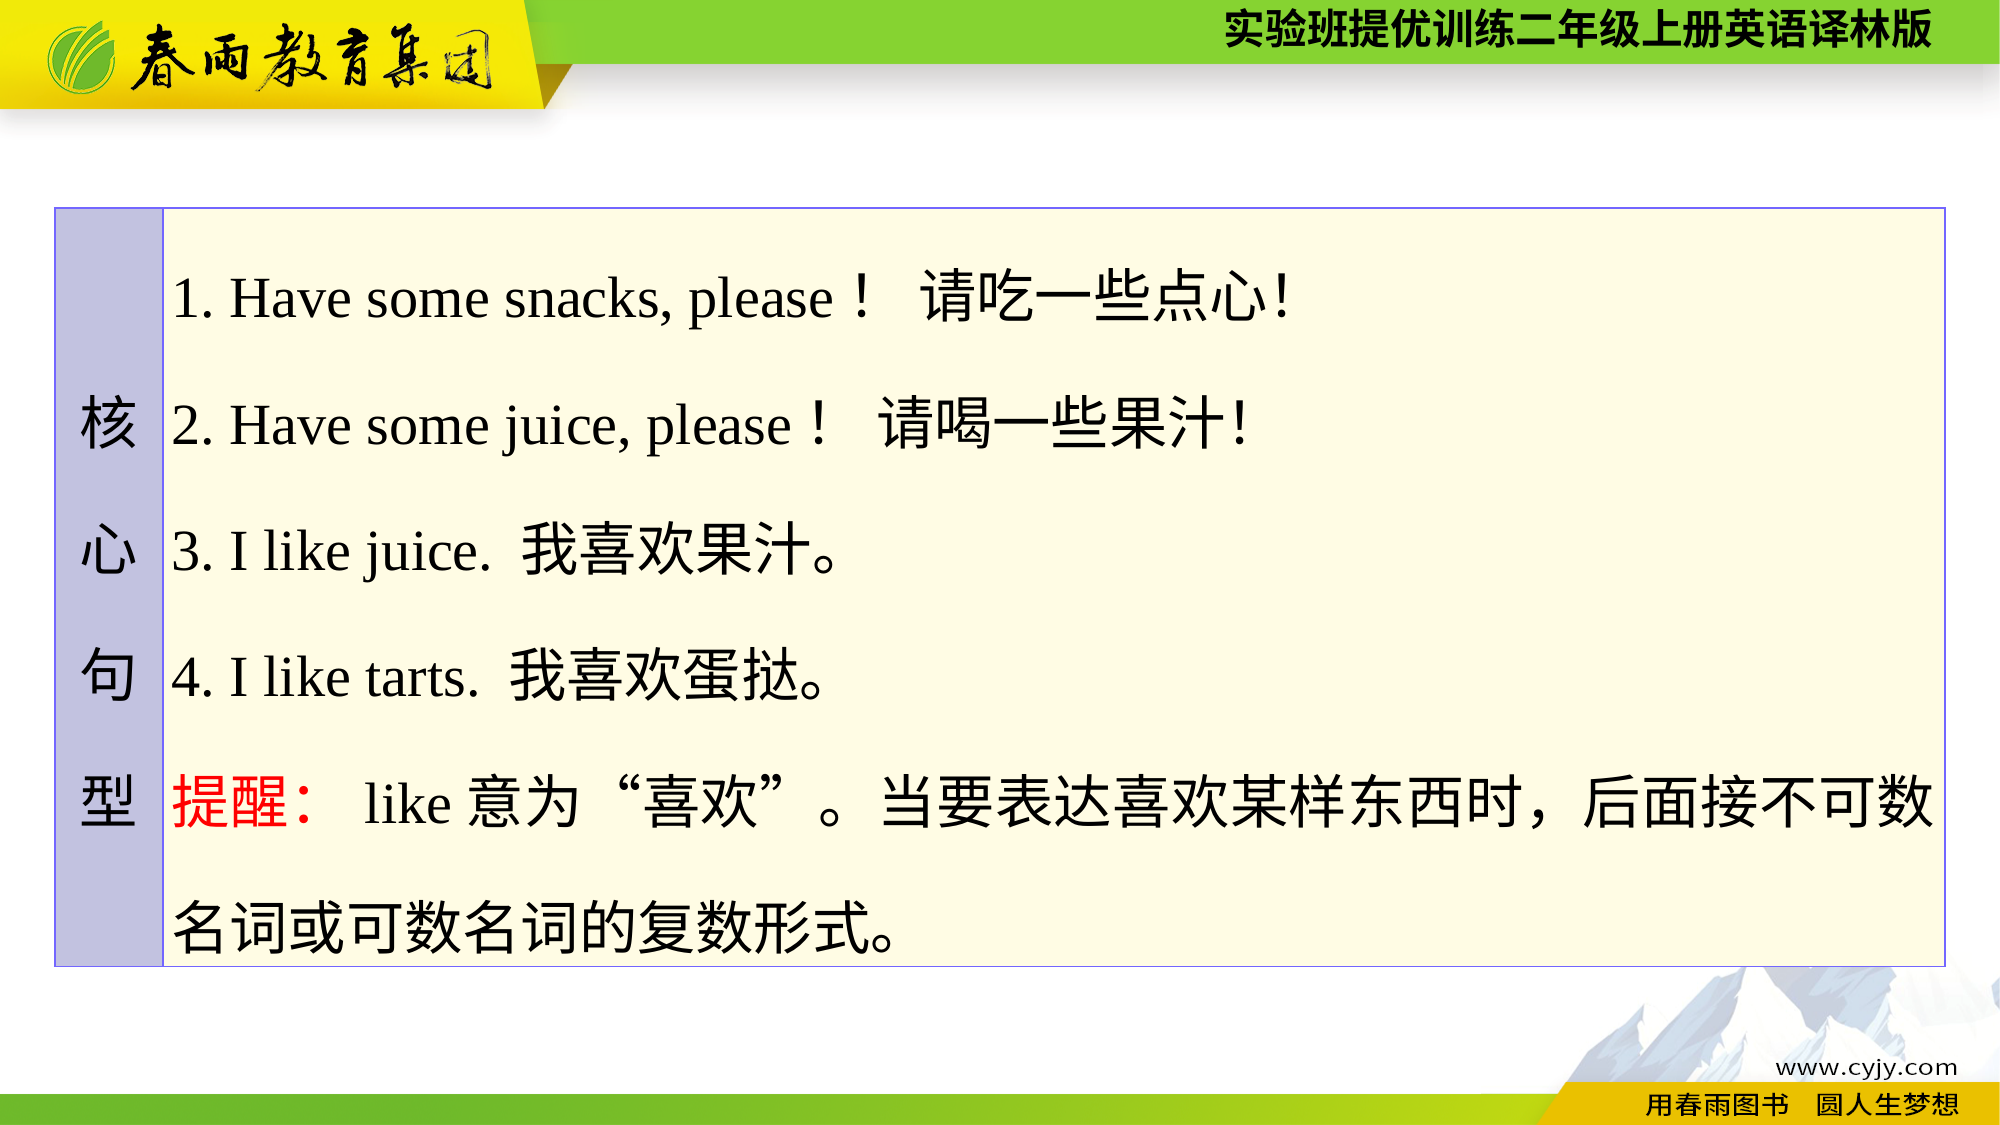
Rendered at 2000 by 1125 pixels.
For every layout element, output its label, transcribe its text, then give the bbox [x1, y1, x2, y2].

table_header 核 心 句 型 [56, 209, 162, 966]
picture [0, 0, 2000, 1125]
table_header 1. Have some snacks, please！ 请吃一些点心！ 2. Have some juice, please！ 请喝一些果汁！ 3. I like juice. 我喜欢果汁。 4. I like tarts. 我喜欢蛋挞。 提醒：like意为“喜欢”。当要表达喜欢某样东西时，后面接不可数名词或可数名词的复数形式。 [164, 209, 1944, 966]
